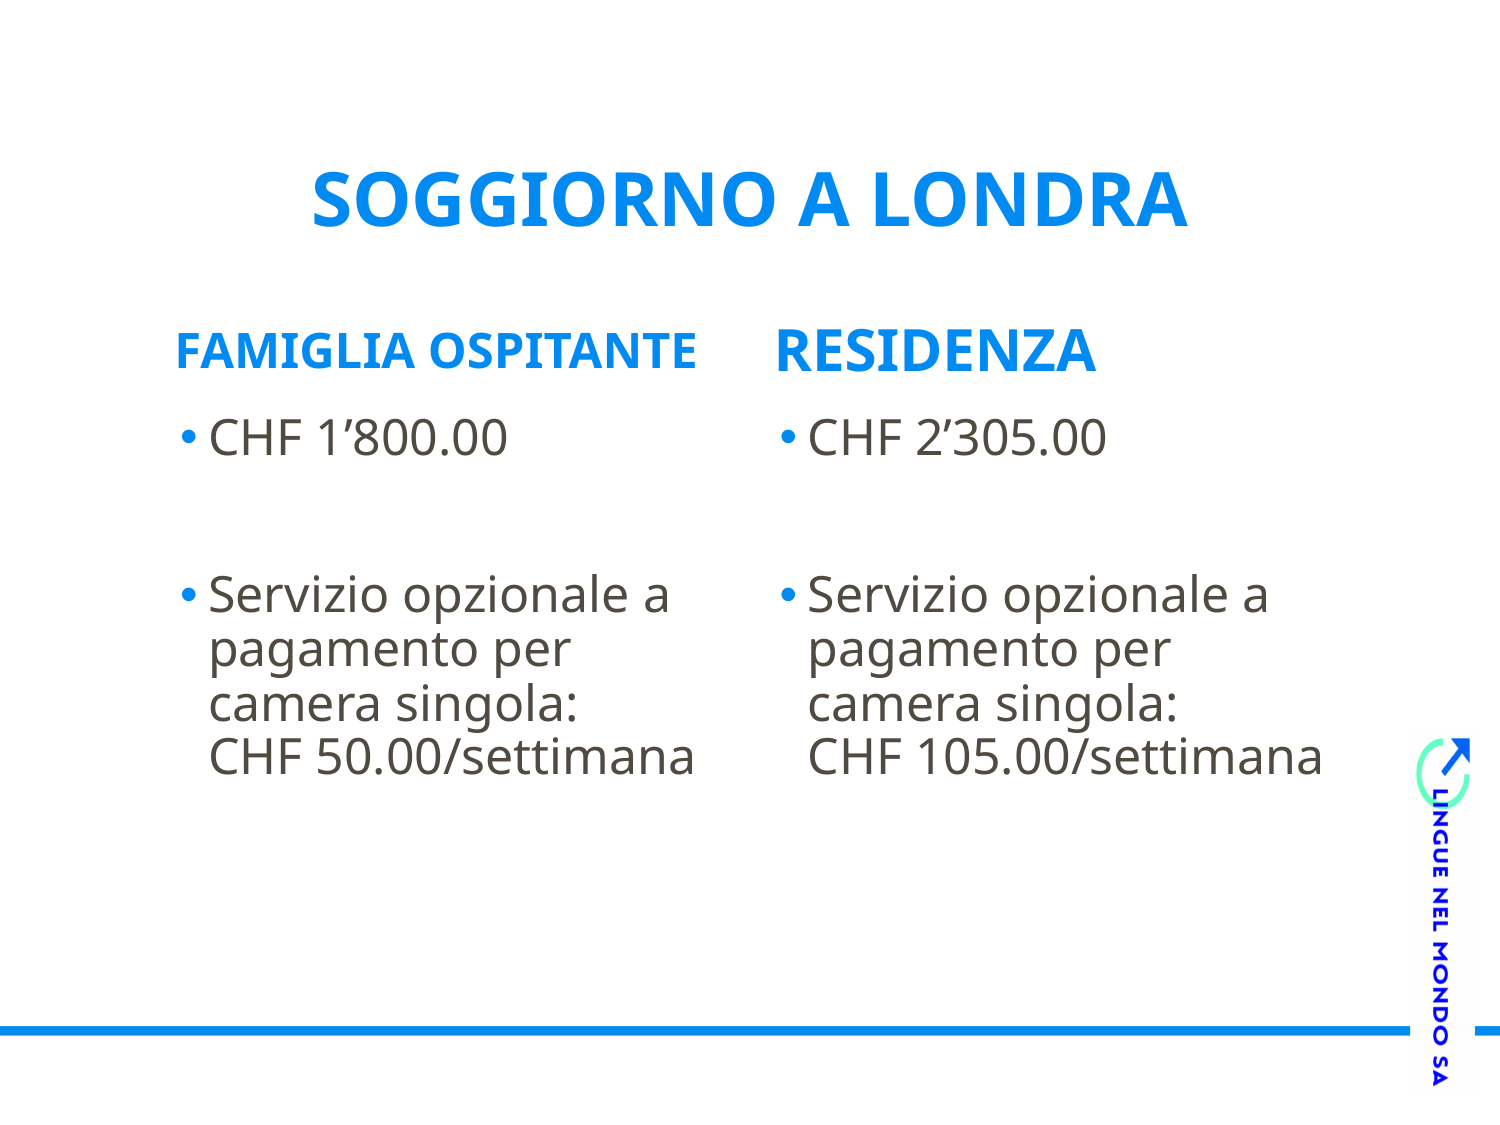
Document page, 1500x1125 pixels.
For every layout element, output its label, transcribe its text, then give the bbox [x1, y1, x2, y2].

picture [1411, 732, 1475, 1093]
list CHF 2’305.00 Servizio opzionale a pagamento per camera singola: CHF 105.00/settimana [758, 405, 1341, 975]
list Famiglia ospitante [159, 299, 741, 405]
list CHF 1’800.00 Servizio opzionale a pagamento per camera singola: CHF 50.00/settimana [159, 405, 741, 975]
list residenza [758, 299, 1341, 405]
title Soggiorno a londra [159, 62, 1341, 250]
